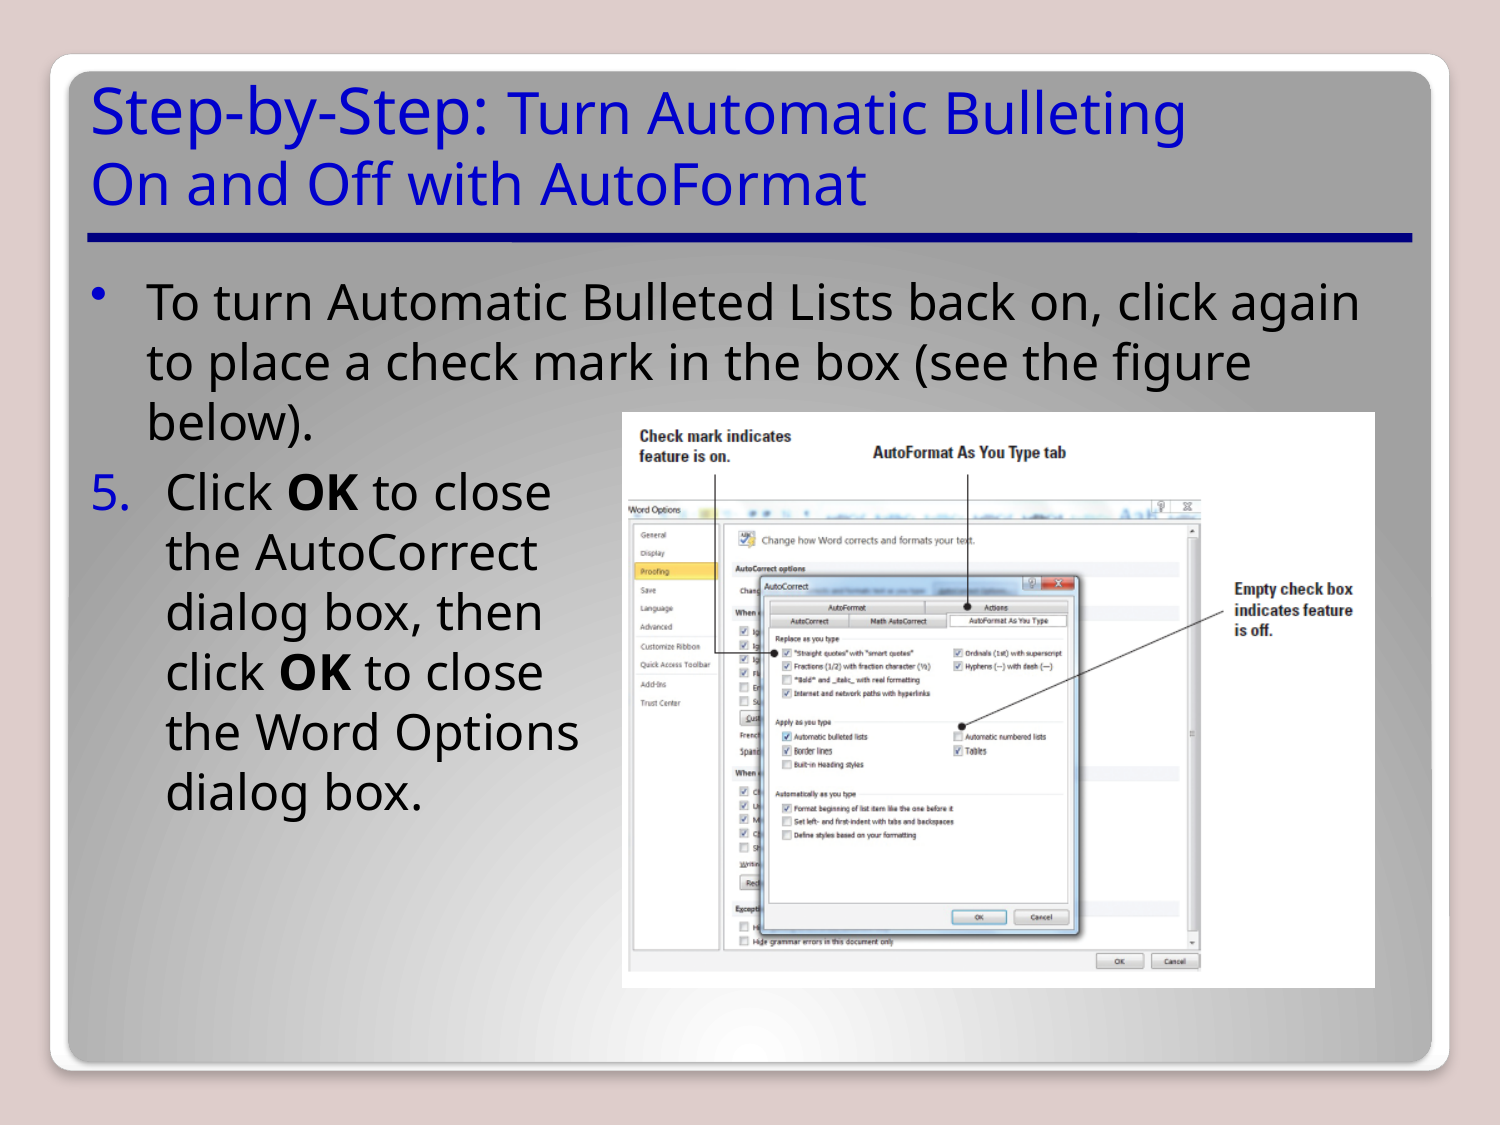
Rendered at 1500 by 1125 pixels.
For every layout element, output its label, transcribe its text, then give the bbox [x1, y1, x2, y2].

list To turn Automatic Bulleted Lists back on, click again to place a check mark in the box (see the figure below). Click OK to close the AutoCorrect dialog box, then click OK to close the Word Options dialog box. [75, 262, 1425, 1063]
picture [621, 412, 1375, 988]
title Step-by-Step: Turn Automatic Bulleting On and Off with AutoFormat [74, 74, 1426, 226]
